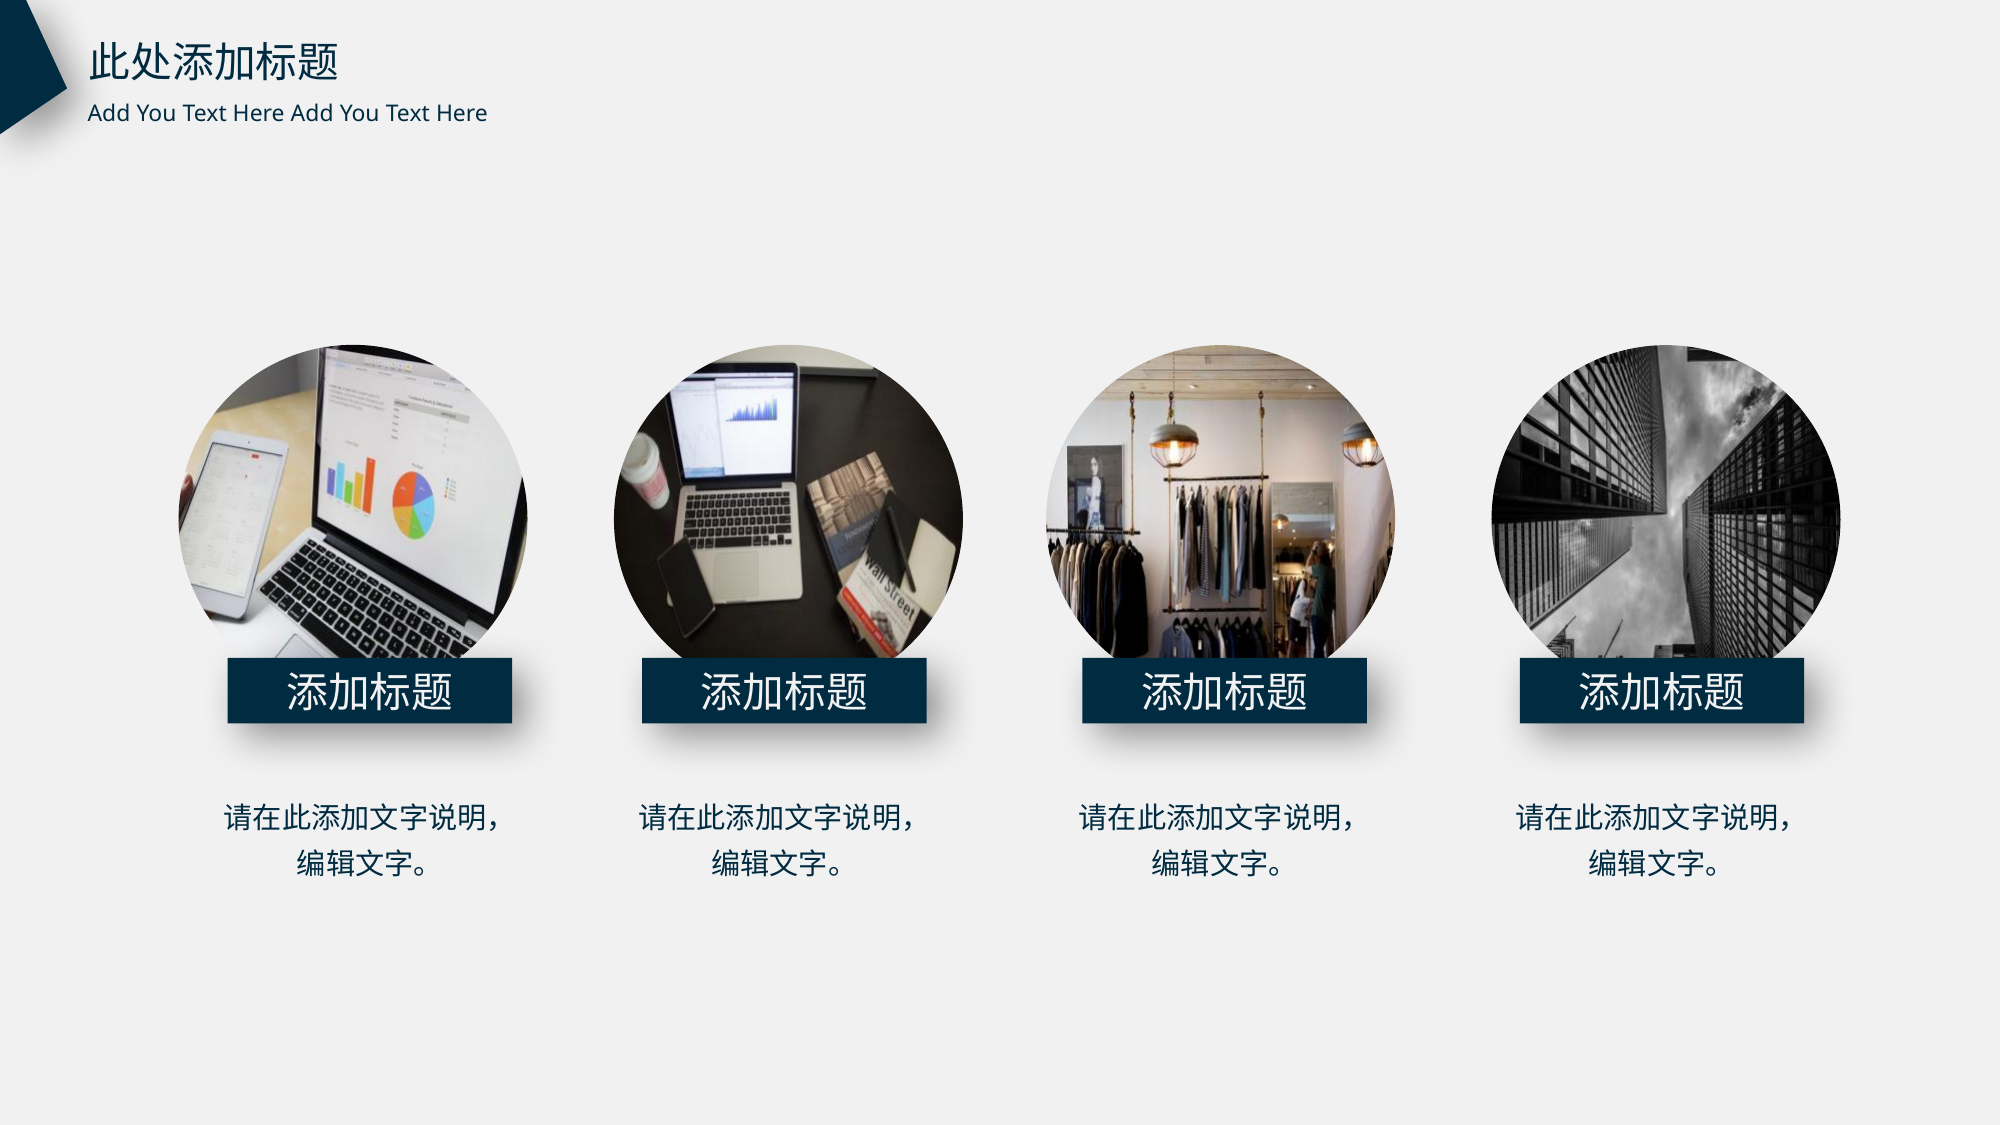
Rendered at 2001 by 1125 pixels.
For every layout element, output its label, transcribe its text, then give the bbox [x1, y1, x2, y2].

text_box 此处添加标题 [77, 28, 355, 83]
text_box 添加标题 [642, 657, 927, 724]
text_box [177, 343, 529, 652]
text_box 请在此添加文字说明，编辑文字。 [1491, 781, 1833, 888]
text_box 请在此添加文字说明，编辑文字。 [199, 781, 541, 888]
text_box 添加标题 [227, 657, 513, 724]
text_box Add You Text Here Add You Text Here [82, 83, 532, 134]
text_box [612, 343, 964, 647]
text_box [0, 0, 68, 135]
text_box 请在此添加文字说明，编辑文字。 [1054, 781, 1396, 888]
text_box 添加标题 [1082, 657, 1367, 724]
text_box [1490, 344, 1842, 647]
text_box 添加标题 [1519, 657, 1805, 724]
text_box [1045, 344, 1397, 649]
text_box 请在此添加文字说明，编辑文字。 [613, 781, 955, 888]
